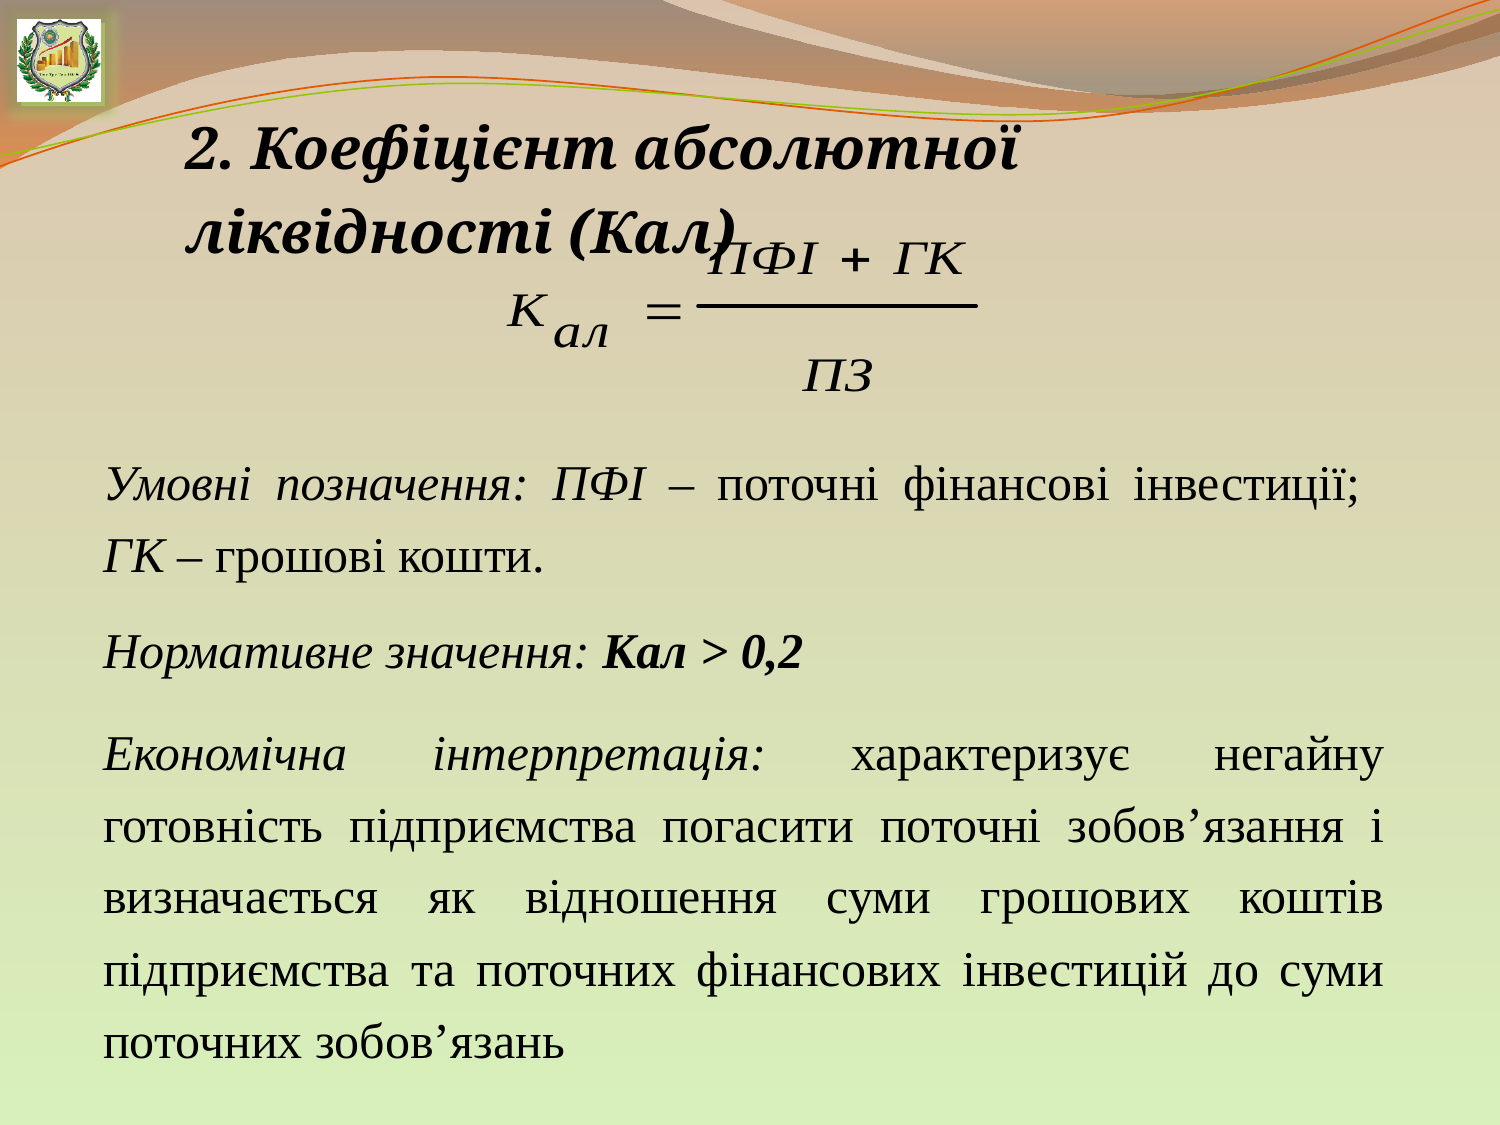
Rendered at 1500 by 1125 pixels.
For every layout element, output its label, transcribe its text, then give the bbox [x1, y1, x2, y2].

text_box Умовні позначення: ПФІ – поточні фінансові інвестиції; ГК – грошові кошти. Нормативне значення: Кал > 0,2 Економічна інтерпретація: характеризує негайну готовність підприємства погасити поточні зобов’язання і визначається як відношення суми грошових коштів підприємства та поточних фінансових інвестицій до суми поточних зобов’язань [88, 430, 1400, 1076]
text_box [489, 195, 999, 410]
picture [17, 18, 101, 102]
text_box 2. Коефіцієнт абсолютної ліквідності (Кал) [171, 89, 1353, 273]
